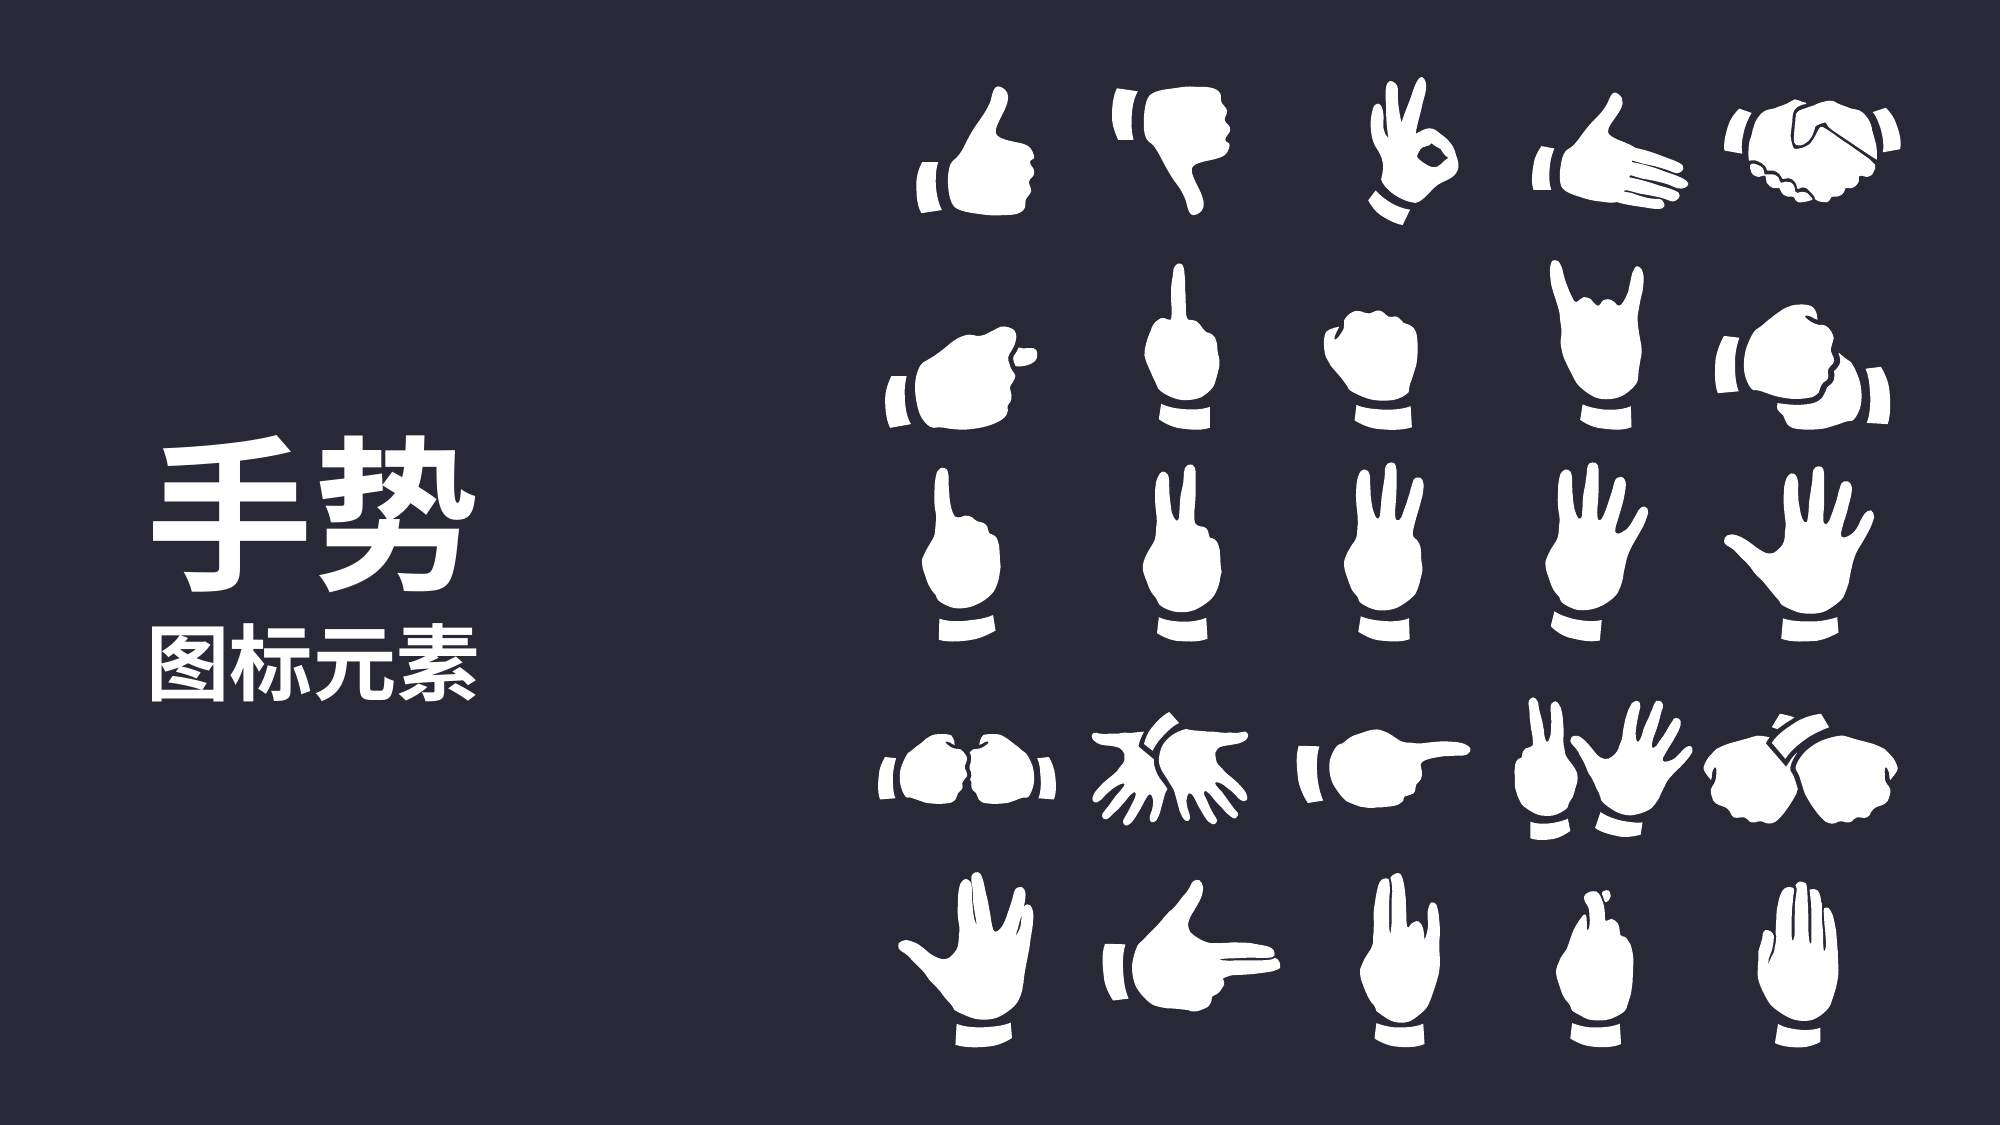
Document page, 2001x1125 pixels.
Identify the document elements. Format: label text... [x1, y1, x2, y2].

text_box 手势 图标元素 [131, 403, 496, 719]
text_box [877, 69, 1903, 1049]
